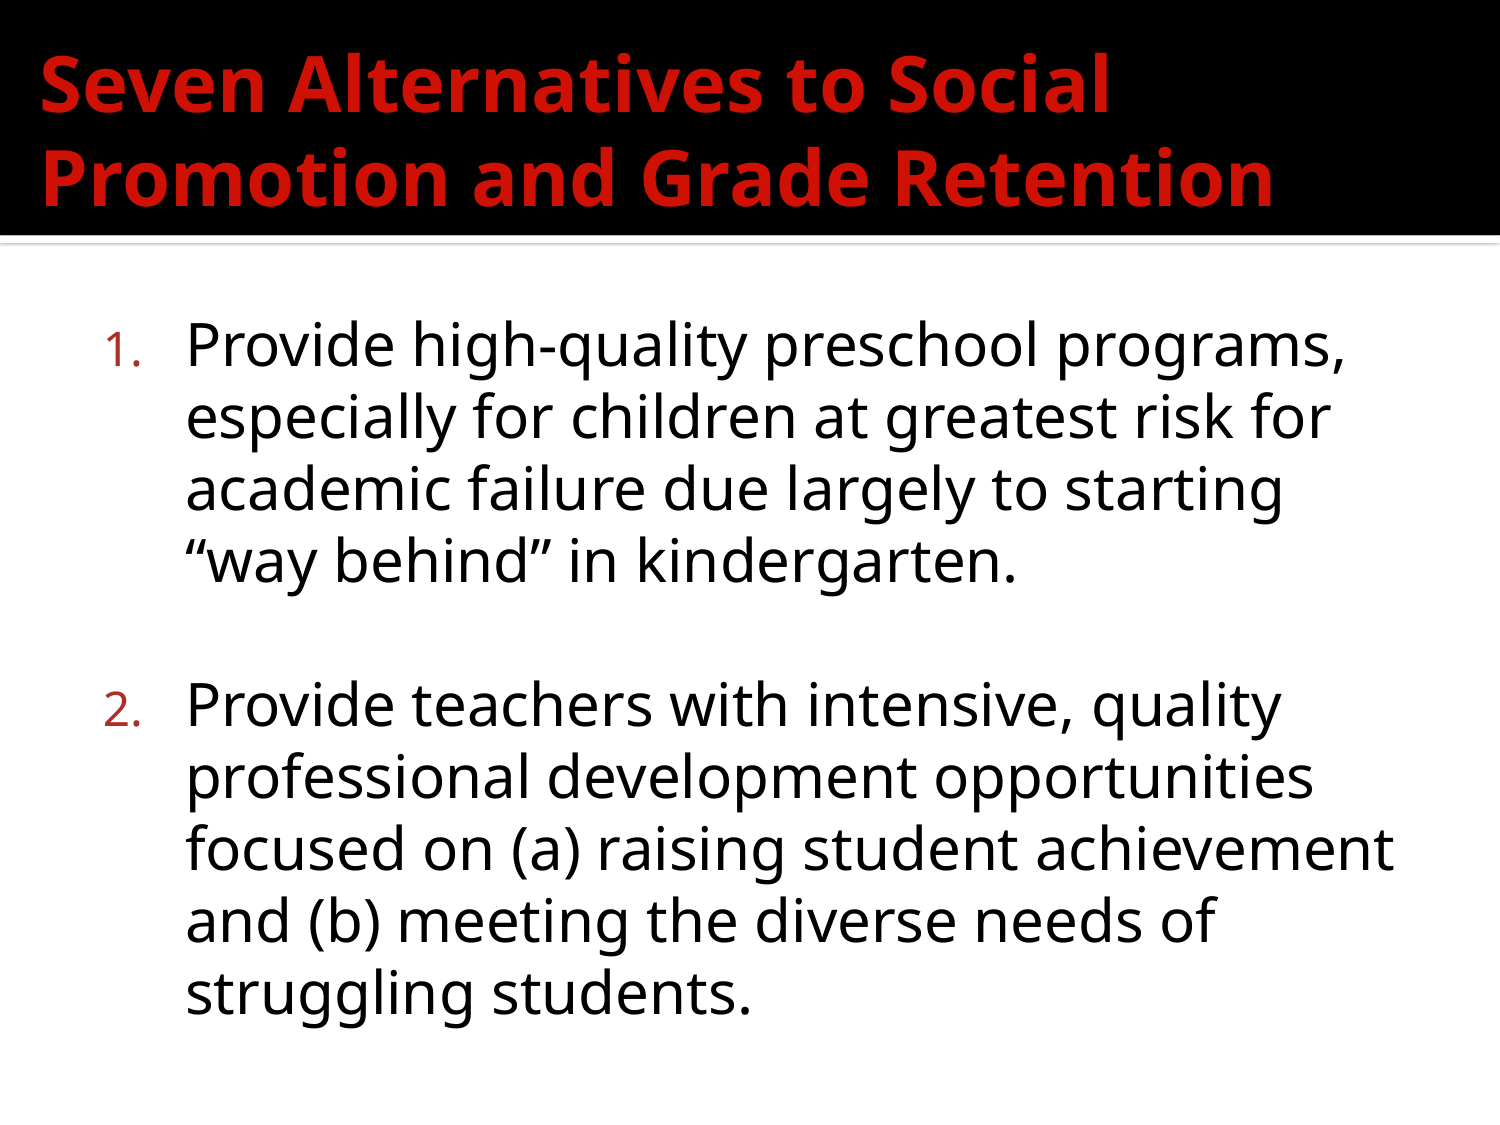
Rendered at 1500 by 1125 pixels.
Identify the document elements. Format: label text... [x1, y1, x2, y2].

title Seven Alternatives to Social Promotion and Grade Retention [24, 25, 1463, 231]
list Provide high-quality preschool programs, especially for children at greatest risk for academic failure due largely to starting “way behind” in kindergarten. Provide teachers with intensive, quality professional development opportunities focused on (a) raising student achievement and (b) meeting the diverse needs of struggling students. [75, 291, 1425, 1050]
